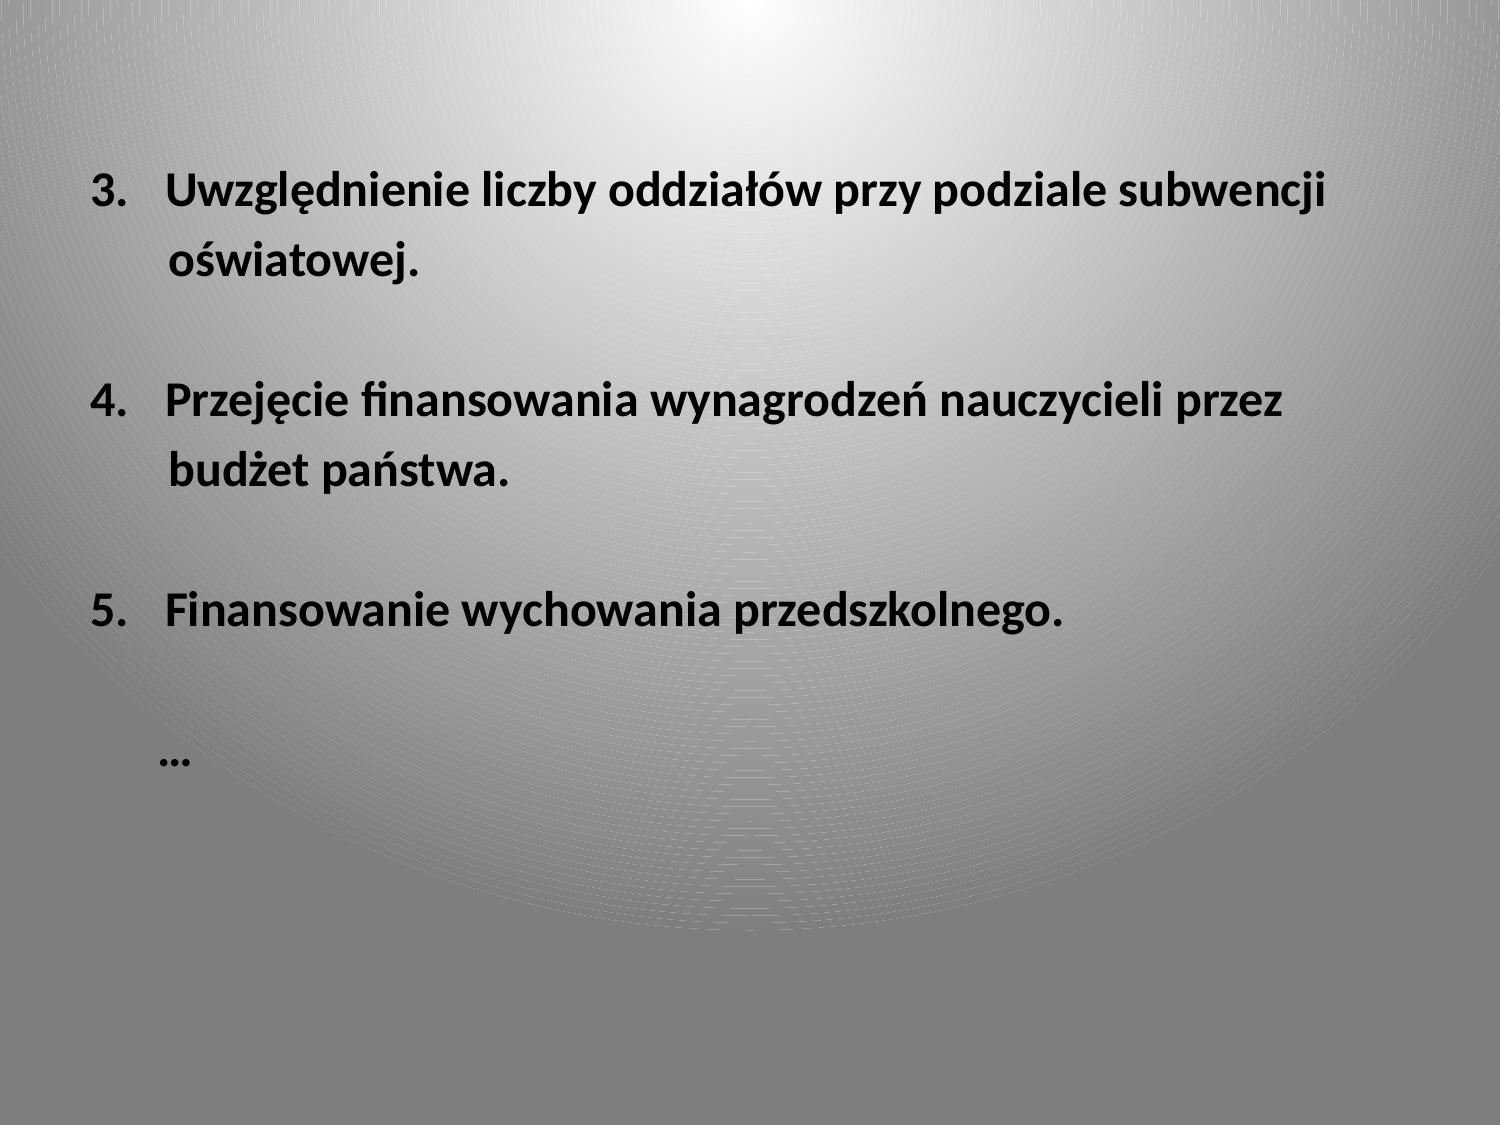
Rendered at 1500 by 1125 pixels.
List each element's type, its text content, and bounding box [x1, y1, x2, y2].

list Uwzględnienie liczby oddziałów przy podziale subwencji oświatowej. Przejęcie finansowania wynagrodzeń nauczycieli przez budżet państwa. Finansowanie wychowania przedszkolnego. … [75, 149, 1425, 1005]
